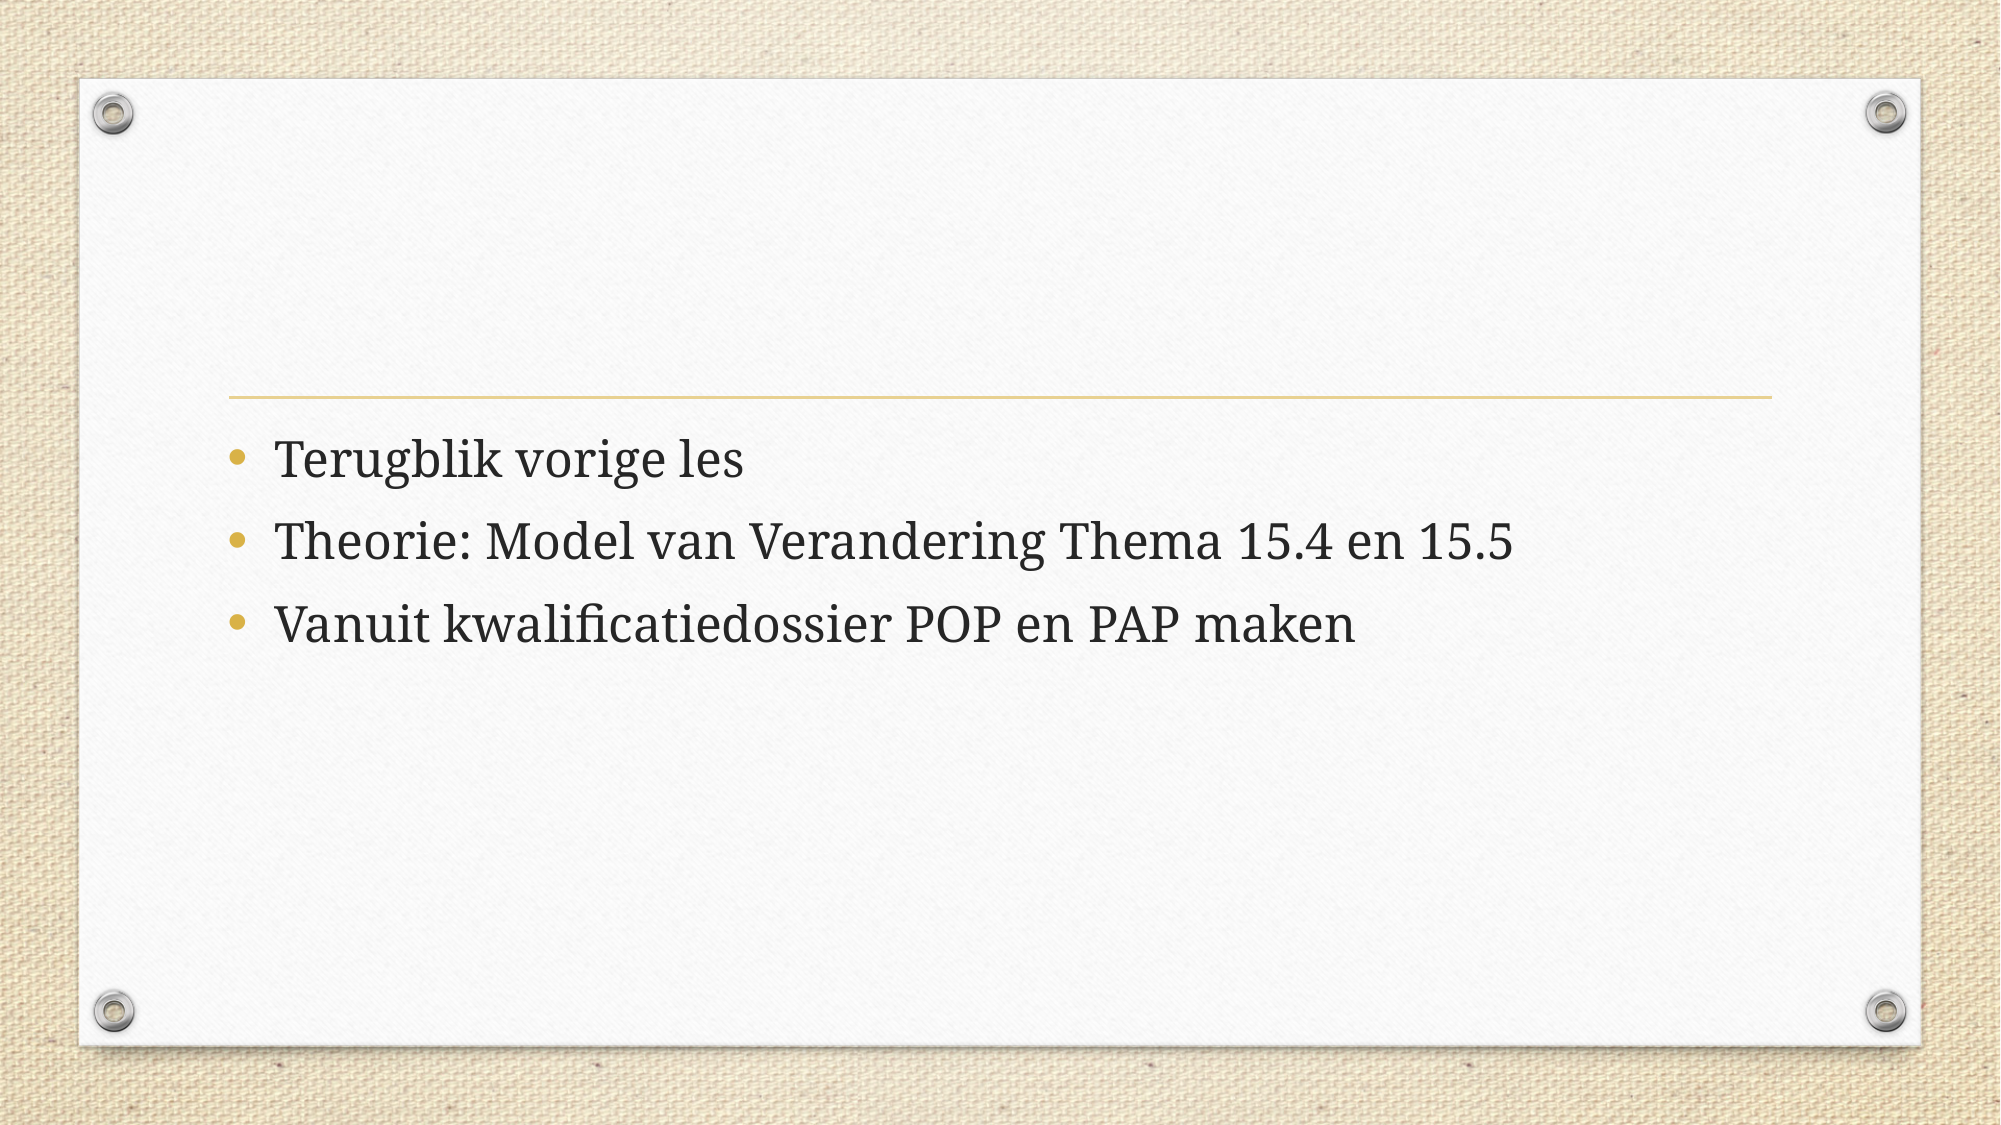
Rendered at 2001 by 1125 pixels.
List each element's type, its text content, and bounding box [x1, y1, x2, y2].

list Terugblik vorige les Theorie: Model van Verandering Thema 15.4 en 15.5 Vanuit kwalificatiedossier POP en PAP maken [212, 419, 1788, 964]
picture [0, 0, 2001, 1125]
